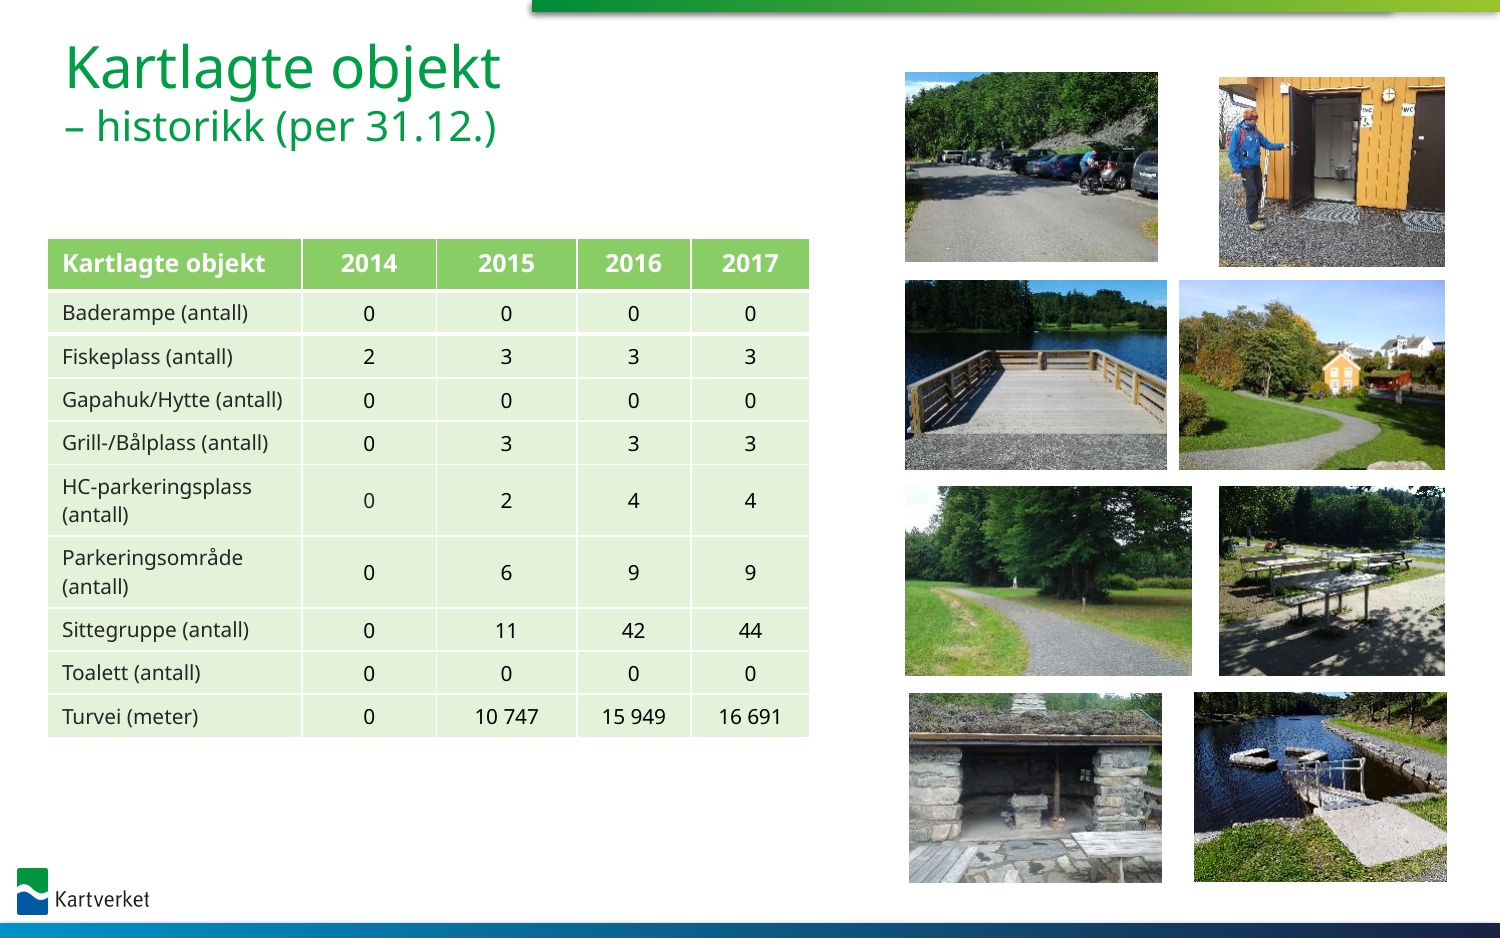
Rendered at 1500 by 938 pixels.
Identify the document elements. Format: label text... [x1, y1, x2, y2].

table_cell 0 [437, 379, 576, 420]
table_cell 0 [303, 422, 436, 464]
table_cell 0 [303, 379, 436, 420]
table_header 2017 [692, 239, 809, 289]
table_cell 0 [578, 652, 690, 693]
table_cell Parkeringsområde (antall) [48, 537, 301, 607]
table_cell Baderampe (antall) [48, 293, 301, 332]
table_cell 0 [303, 465, 436, 535]
table_cell 4 [578, 465, 690, 535]
table_cell 3 [437, 336, 576, 377]
table_cell 0 [578, 293, 690, 332]
table_cell 3 [578, 336, 690, 377]
table_header 2015 [437, 239, 576, 289]
picture [1219, 77, 1445, 267]
table_cell 0 [303, 537, 436, 607]
table_cell 2 [303, 336, 436, 377]
table_header 2016 [578, 239, 690, 289]
table_header 2014 [303, 239, 436, 289]
table_cell 0 [303, 695, 436, 737]
table_cell 2 [437, 465, 576, 535]
table_cell 11 [437, 609, 576, 650]
picture [905, 486, 1193, 676]
picture [1179, 280, 1445, 470]
table_cell 0 [303, 652, 436, 693]
table_cell 4 [692, 465, 809, 535]
table_cell 6 [437, 537, 576, 607]
table_cell 3 [692, 336, 809, 377]
table_cell 9 [692, 537, 809, 607]
table_cell Toalett (antall) [48, 652, 301, 693]
table_cell Fiskeplass (antall) [48, 336, 301, 377]
table_cell 16 691 [692, 695, 809, 737]
text_box Kartlagte objekt – historikk (per 31.12.) [49, 14, 1431, 158]
table_cell Gapahuk/Hytte (antall) [48, 379, 301, 420]
table_cell 0 [437, 652, 576, 693]
table_cell HC-parkeringsplass (antall) [48, 465, 301, 535]
table_header Kartlagte objekt [48, 239, 301, 289]
table_cell 0 [578, 379, 690, 420]
table_cell 0 [437, 293, 576, 332]
table_cell 3 [437, 422, 576, 464]
picture [1219, 486, 1445, 676]
picture [905, 72, 1158, 262]
table_cell Turvei (meter) [48, 695, 301, 737]
table_cell 3 [578, 422, 690, 464]
table_cell 15 949 [578, 695, 690, 737]
picture [905, 280, 1167, 470]
picture [1194, 692, 1448, 882]
table_cell Grill-/Bålplass (antall) [48, 422, 301, 464]
table_cell 0 [692, 379, 809, 420]
table_cell 9 [578, 537, 690, 607]
table_cell Sittegruppe (antall) [48, 609, 301, 650]
table_cell 10 747 [437, 695, 576, 737]
table_cell 0 [303, 609, 436, 650]
table_cell 0 [692, 652, 809, 693]
table_cell 42 [578, 609, 690, 650]
table_cell 44 [692, 609, 809, 650]
table_cell 0 [692, 293, 809, 332]
picture [909, 693, 1163, 884]
table_cell 3 [692, 422, 809, 464]
table_cell 0 [303, 293, 436, 332]
